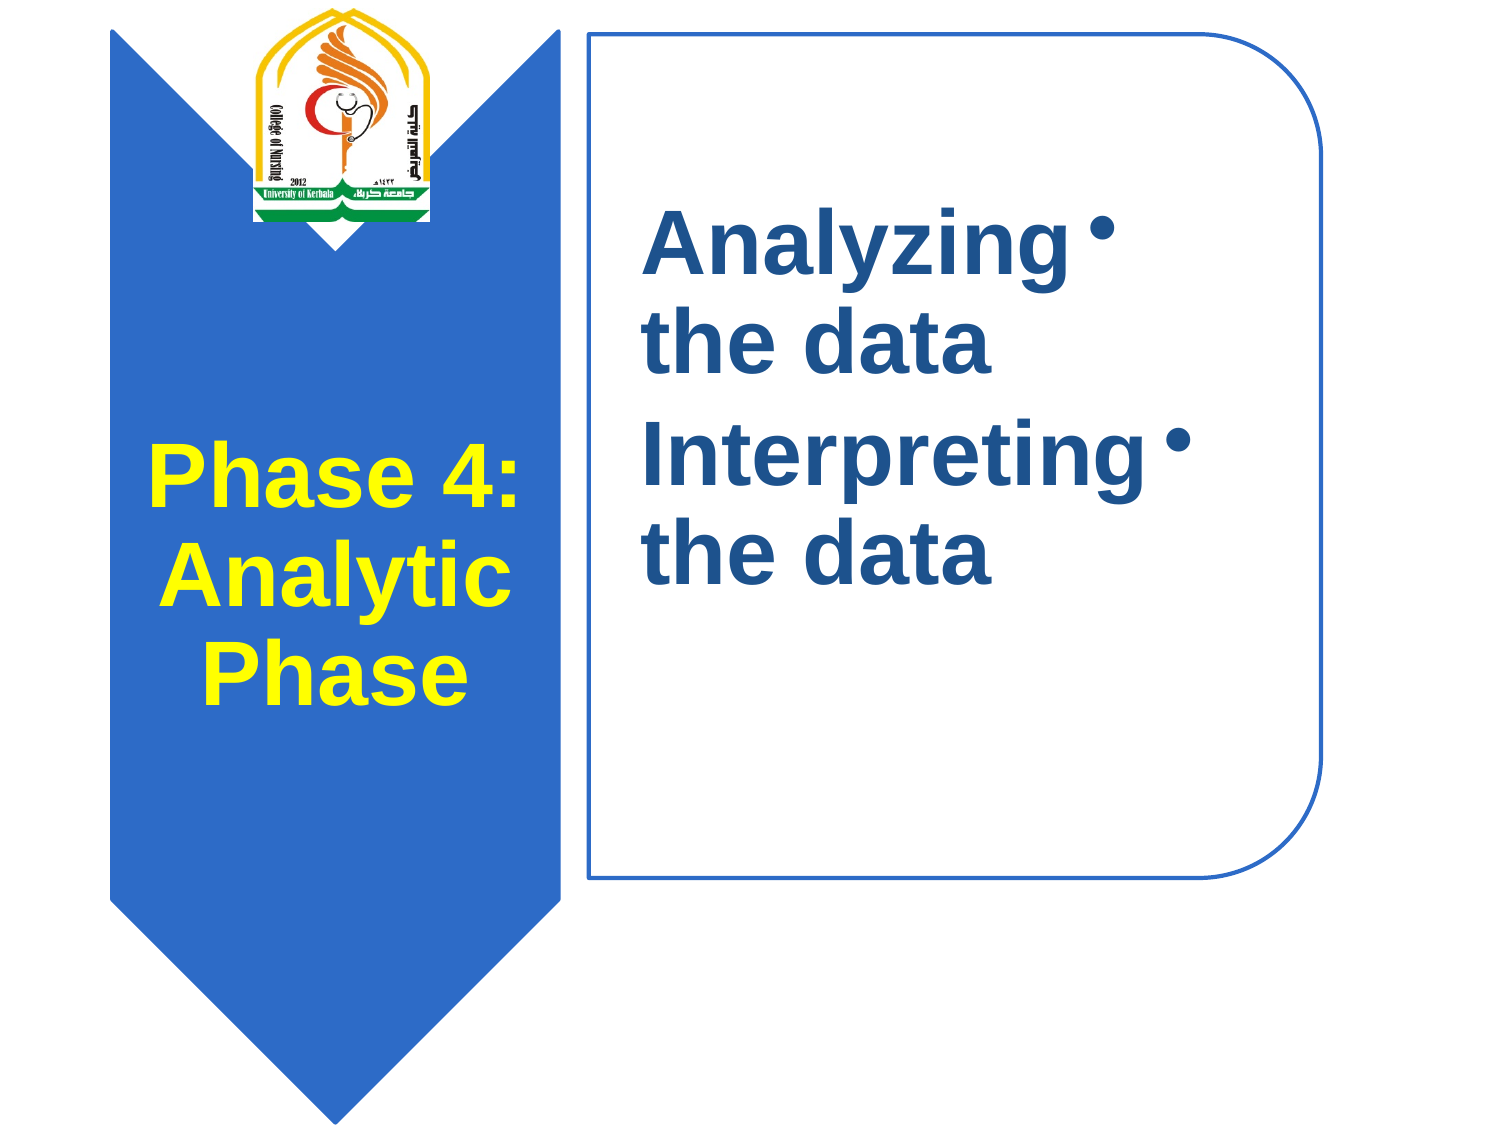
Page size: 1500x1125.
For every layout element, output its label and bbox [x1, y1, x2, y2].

picture [253, 8, 430, 222]
text_box [100, 24, 1401, 1123]
